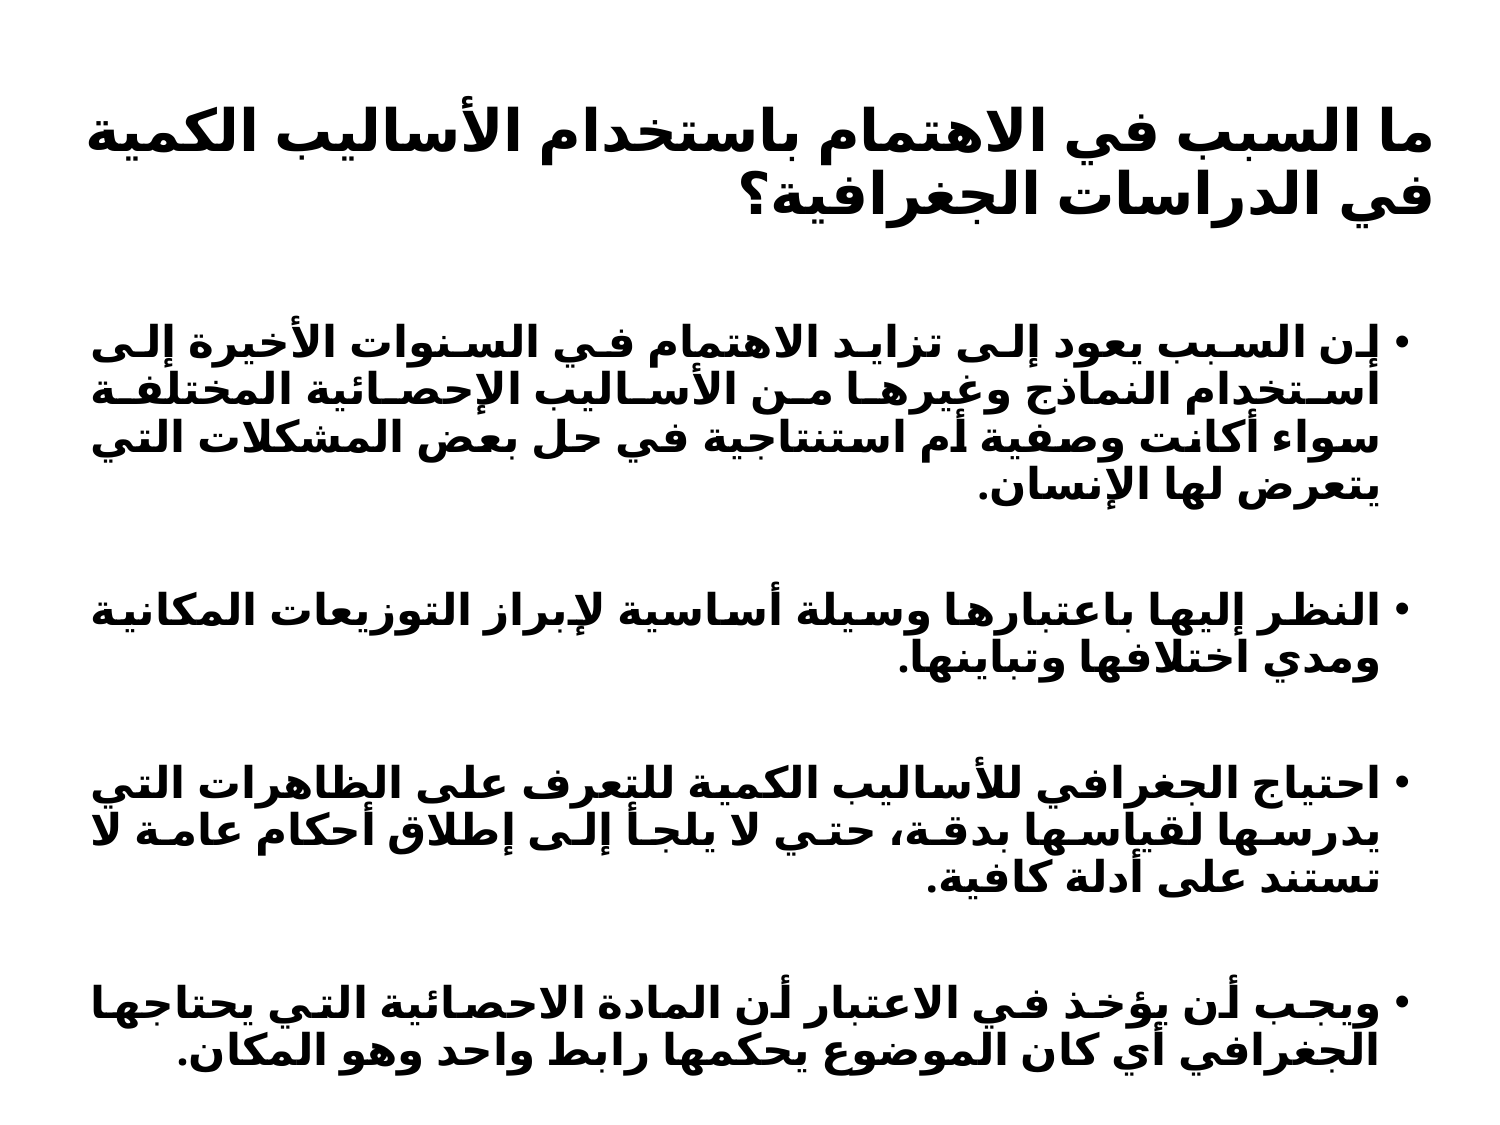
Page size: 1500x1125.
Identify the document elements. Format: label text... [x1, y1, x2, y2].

title ما السبب في الاهتمام باستخدام الأساليب الكمية في الدراسات الجغرافية؟ [50, 40, 1451, 288]
list إن السبب يعود إلى تزايد الاهتمام في السنوات الأخيرة إلى استخدام النماذج وغيرها من الأساليب الإحصائية المختلفة سواء أكانت وصفية أم استنتاجية في حل بعض المشكلات التي يتعرض لها الإنسان. النظر إليها باعتبارها وسيلة أساسية لإبراز التوزيعات المكانية ومدي اختلافها وتباينها. احتياج الجغرافي للأساليب الكمية للتعرف على الظاهرات التي يدرسها لقياسها بدقة، حتي لا يلجأ إلى إطلاق أحكام عامة لا تستند على أدلة كافية. ويجب أن يؤخذ في الاعتبار أن المادة الاحصائية التي يحتاجها الجغرافي أي كان الموضوع يحكمها رابط واحد وهو المكان. [75, 312, 1425, 1088]
